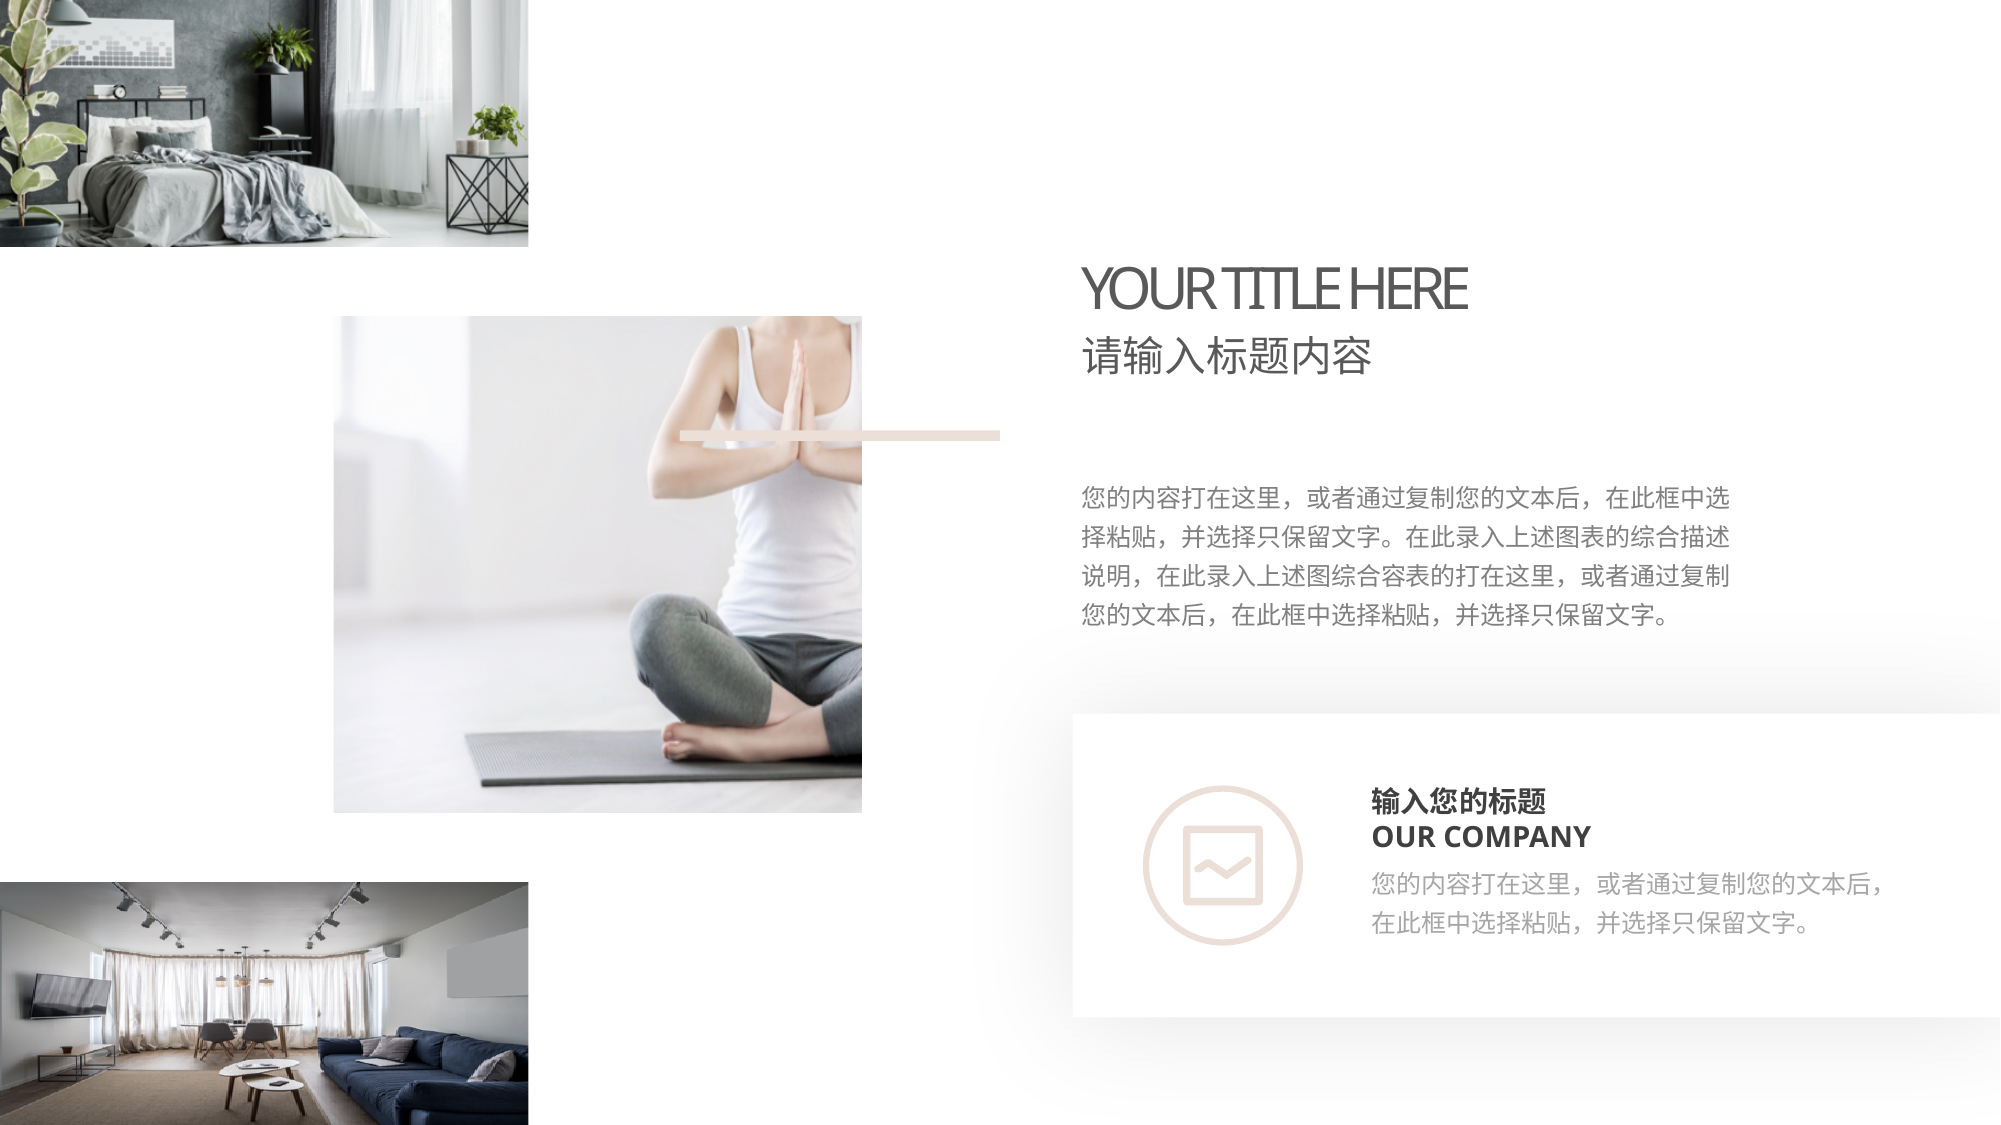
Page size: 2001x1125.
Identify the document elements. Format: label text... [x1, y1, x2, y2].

text_box [1072, 713, 2000, 1018]
text_box [679, 429, 1001, 442]
text_box 输入您的标题 OUR COMPANY [1356, 775, 1711, 852]
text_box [1145, 788, 1300, 943]
text_box 您的内容打在这里，或者通过复制您的文本后，在此框中选择粘贴，并选择只保留文字。在此录入上述图表的综合描述说明，在此录入上述图综合容表的打在这里，或者通过复制您的文本后，在此框中选择粘贴，并选择只保留文字。 [1066, 466, 1771, 637]
text_box [0, 0, 529, 247]
text_box [0, 882, 529, 1125]
text_box 您的内容打在这里，或者通过复制您的文本后，在此框中选择粘贴，并选择只保留文字。 [1356, 852, 1910, 945]
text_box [1066, 243, 1869, 388]
text_box [333, 315, 863, 814]
